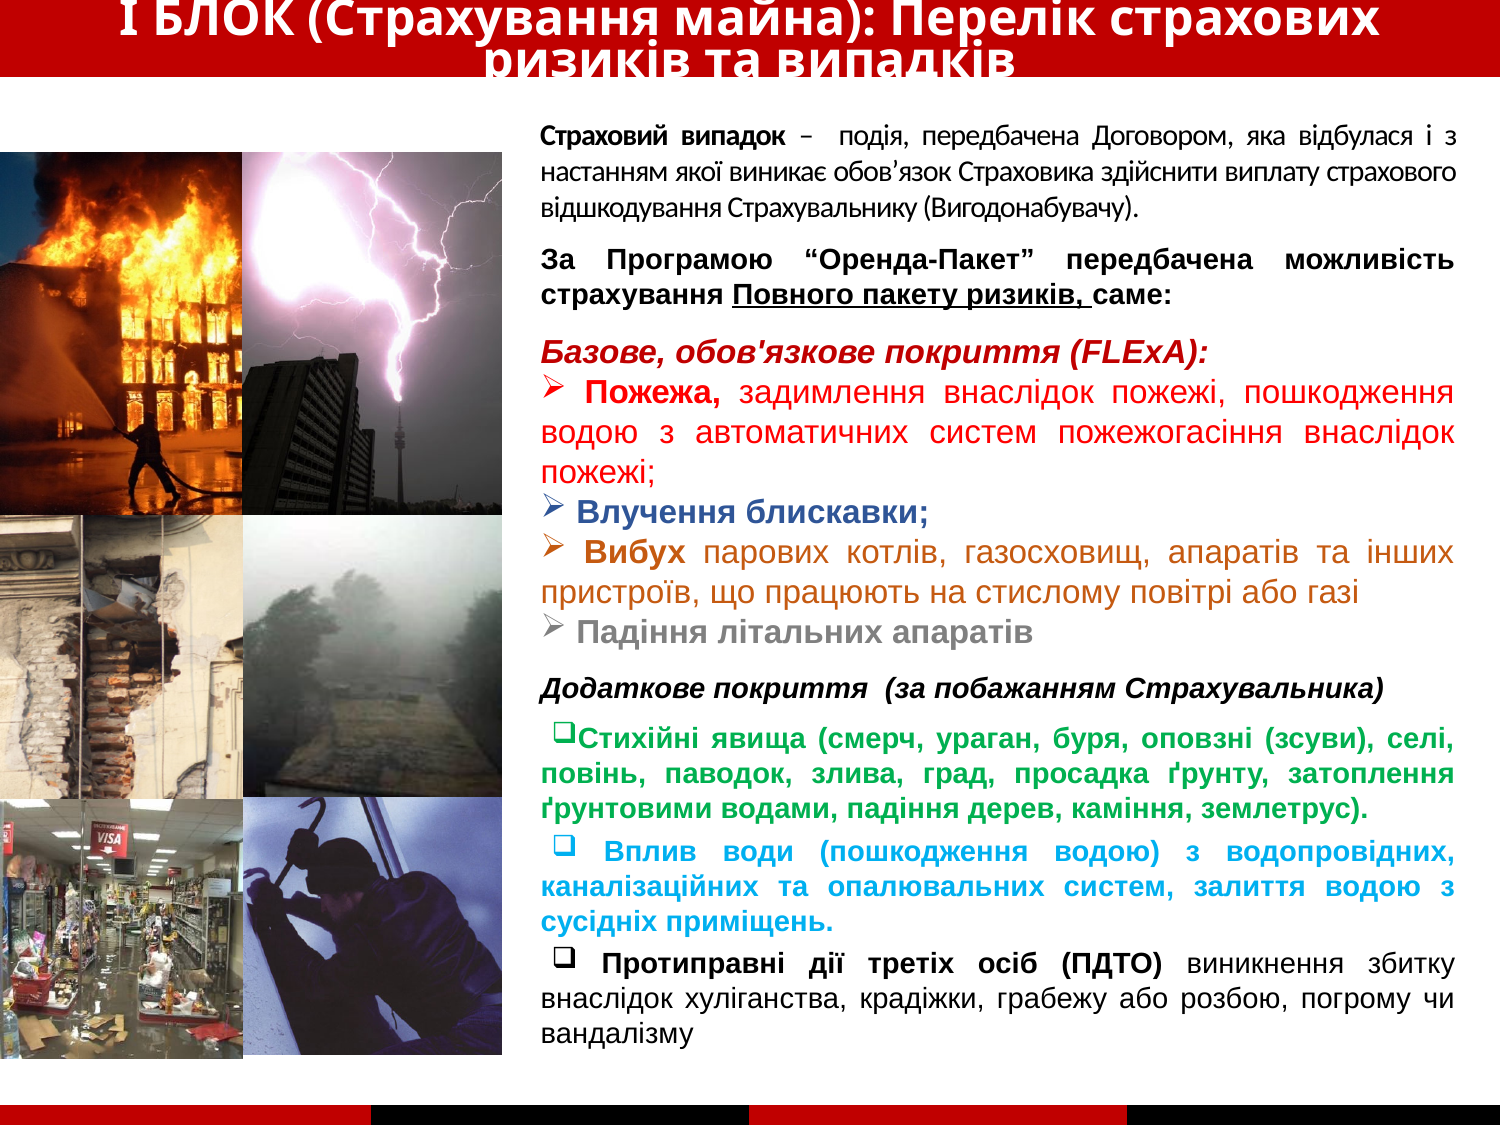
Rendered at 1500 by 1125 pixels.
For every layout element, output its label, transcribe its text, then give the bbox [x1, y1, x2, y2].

picture [0, 152, 502, 1059]
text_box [0, 1105, 1500, 1124]
text_box За Програмою “Оренда-Пакет” передбачена можливість страхування Повного пакету ризиків, саме: Базове, обов'язкове покриття (FLExA): Пожежа, задимлення внаслідок пожежі, пошкодження водою з автоматичних систем пожежогасіння внаслідок пожежі; Влучення блискавки; Вибух парових котлів, газосховищ, апаратів та інших пристроїв, що працюють на стислому повітрі або газі Падіння літальних апаратів Додаткове покриття (за побажанням Страхувальника) Стихійні явища (смерч, ураган, буря, оповзні (зсуви), селі, повінь, паводок, злива, град, просадка ґрунту, затоплення ґрунтовими водами, падіння дерев, каміння, землетрус). Вплив води (пошкодження водою) з водопровідних, каналізаційних та опалювальних систем, залиття водою з сусідніх приміщень. Протиправні дії третіх осіб (ПДТО) виникнення збитку внаслідок хуліганства, крадіжки, грабежу або розбою, погрому чи вандалізму [525, 232, 1471, 1057]
text_box Страховий випадок – подія, передбачена Договором, яка відбулася і з настанням якої виникає обов’язок Страховика здійснити виплату страхового відшкодування Страхувальнику (Вигодонабувачу). [525, 107, 1471, 232]
text_box [0, 0, 1500, 77]
text_box І БЛОК (Страхування майна): Перелік страхових ризиків та випадків [17, 10, 1483, 77]
